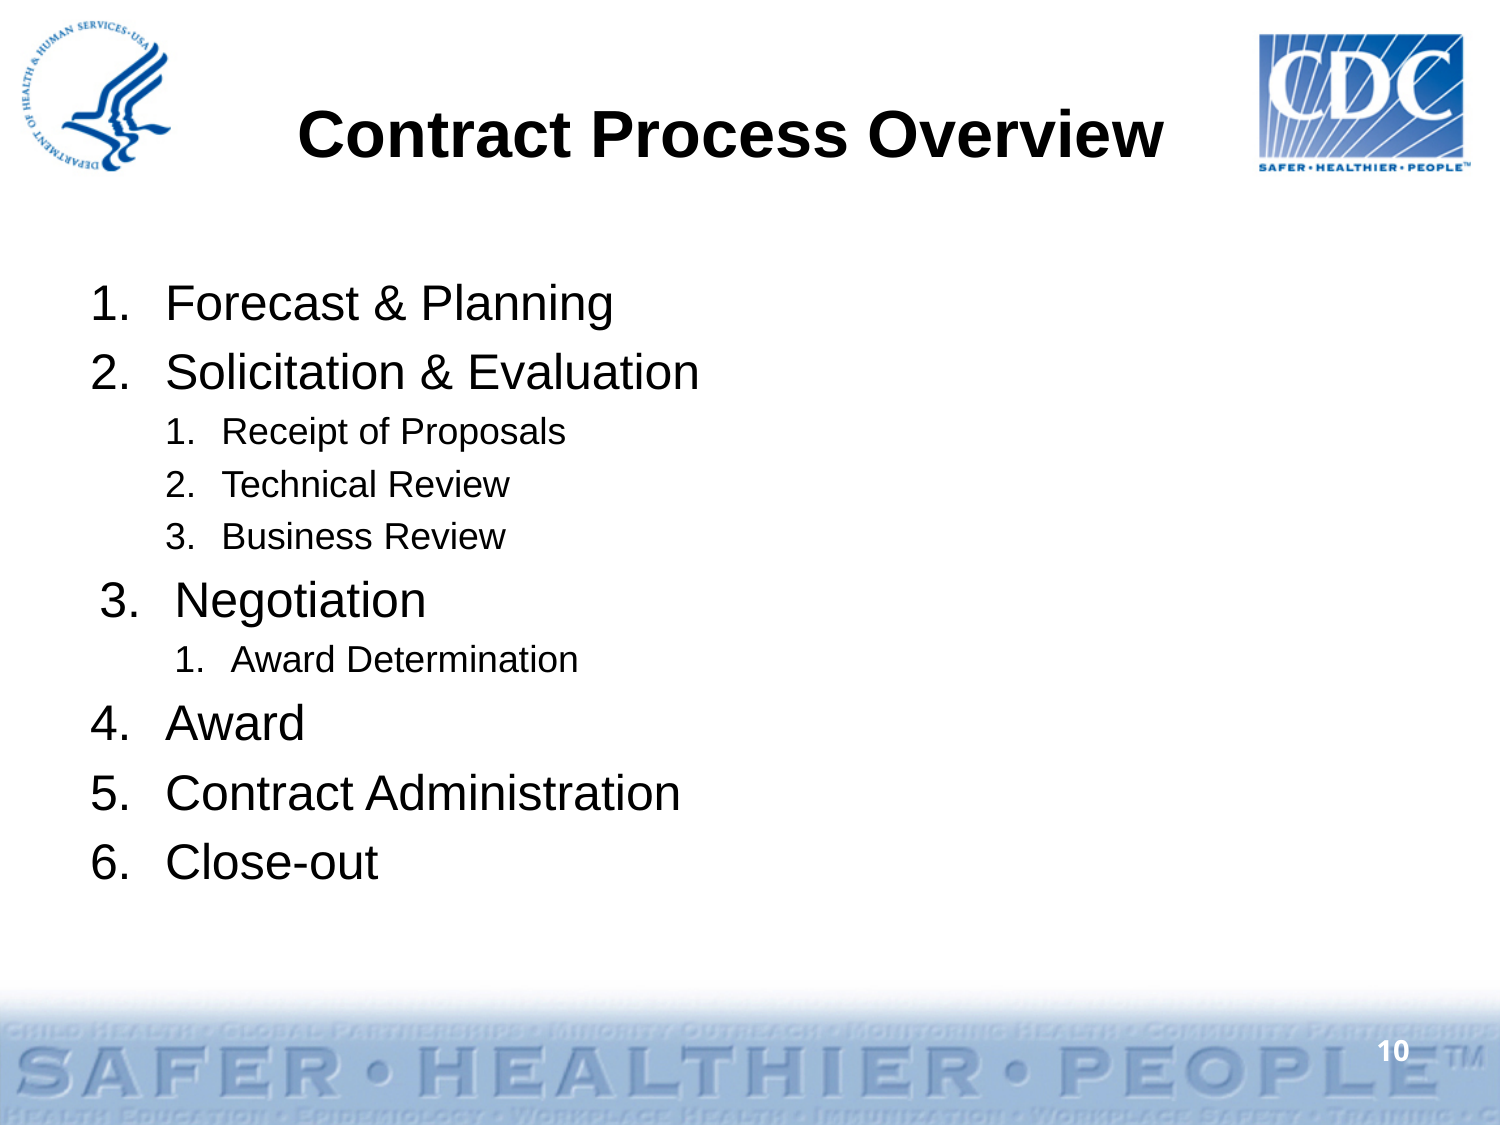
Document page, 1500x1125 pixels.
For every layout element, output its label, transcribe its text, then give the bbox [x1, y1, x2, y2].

title Contract Process Overview [237, 37, 1226, 226]
list Forecast & Planning Solicitation & Evaluation Receipt of Proposals Technical Review Business Review Negotiation Award Determination Award Contract Administration Close-out [74, 262, 1426, 1006]
slide_number 10 [1074, 1024, 1426, 1103]
picture [0, 0, 1500, 1125]
